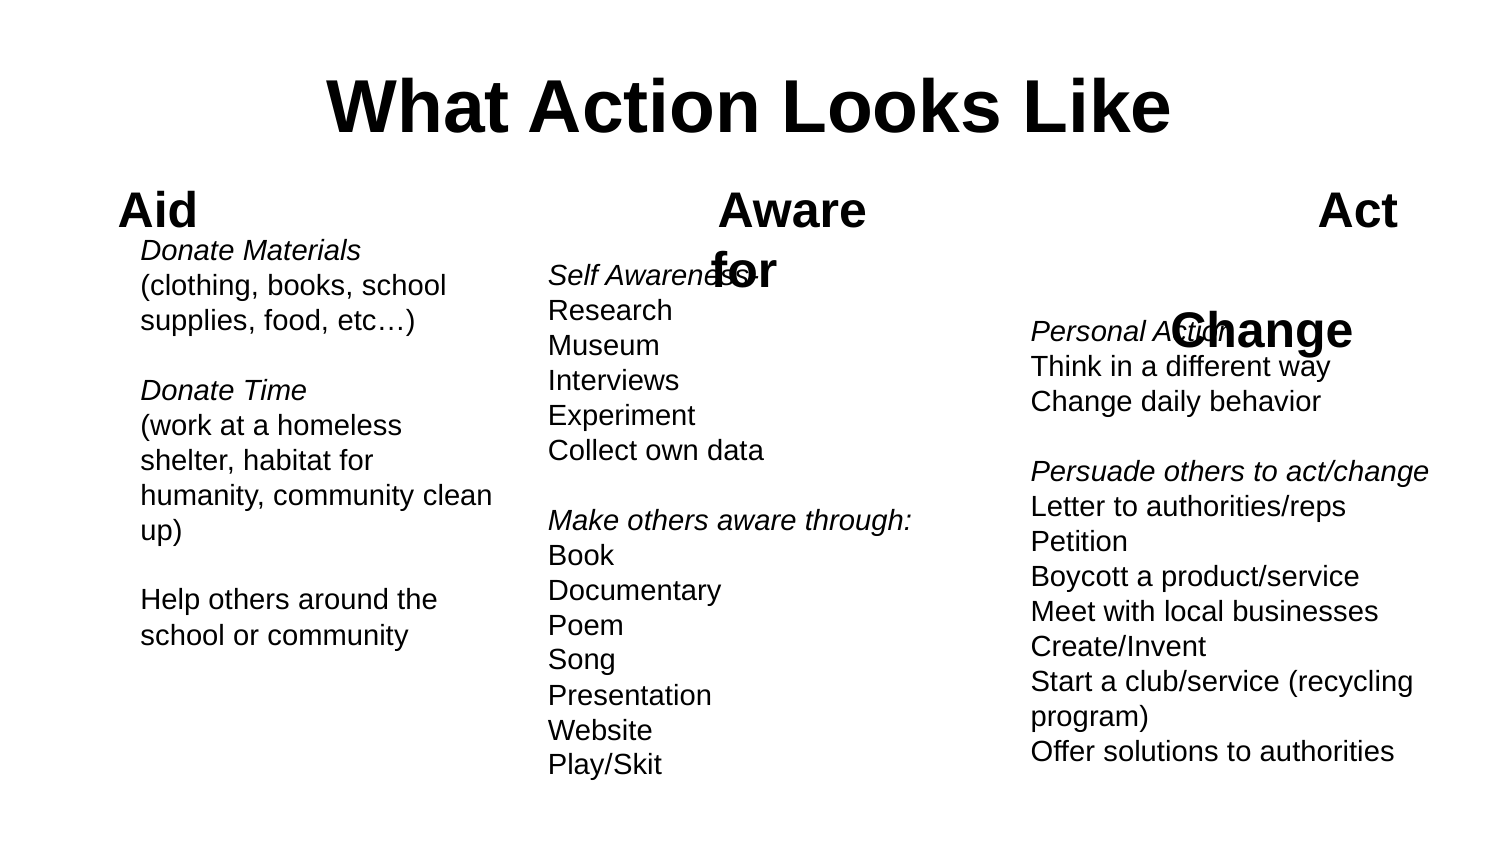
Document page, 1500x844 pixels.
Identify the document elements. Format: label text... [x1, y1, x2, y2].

title What Action Looks Like [75, 0, 1425, 163]
text_box Donate Materials (clothing, books, school supplies, food, etc…) Donate Time (work at a homeless shelter, habitat for humanity, community clean up) Help others around the school or community [125, 216, 518, 823]
text_box Personal Action Think in a different way Change daily behavior Persuade others to act/change Letter to authorities/reps Petition Boycott a product/service Meet with local businesses Create/Invent Start a club/service (recycling program) Offer solutions to authorities [1015, 297, 1466, 823]
text_box Self Awareness- Research Museum Interviews Experiment Collect own data Make others aware through: Book Documentary Poem Song Presentation Website Play/Skit [532, 241, 1001, 661]
text_box Aid Aware Act for Change [90, 162, 1425, 280]
